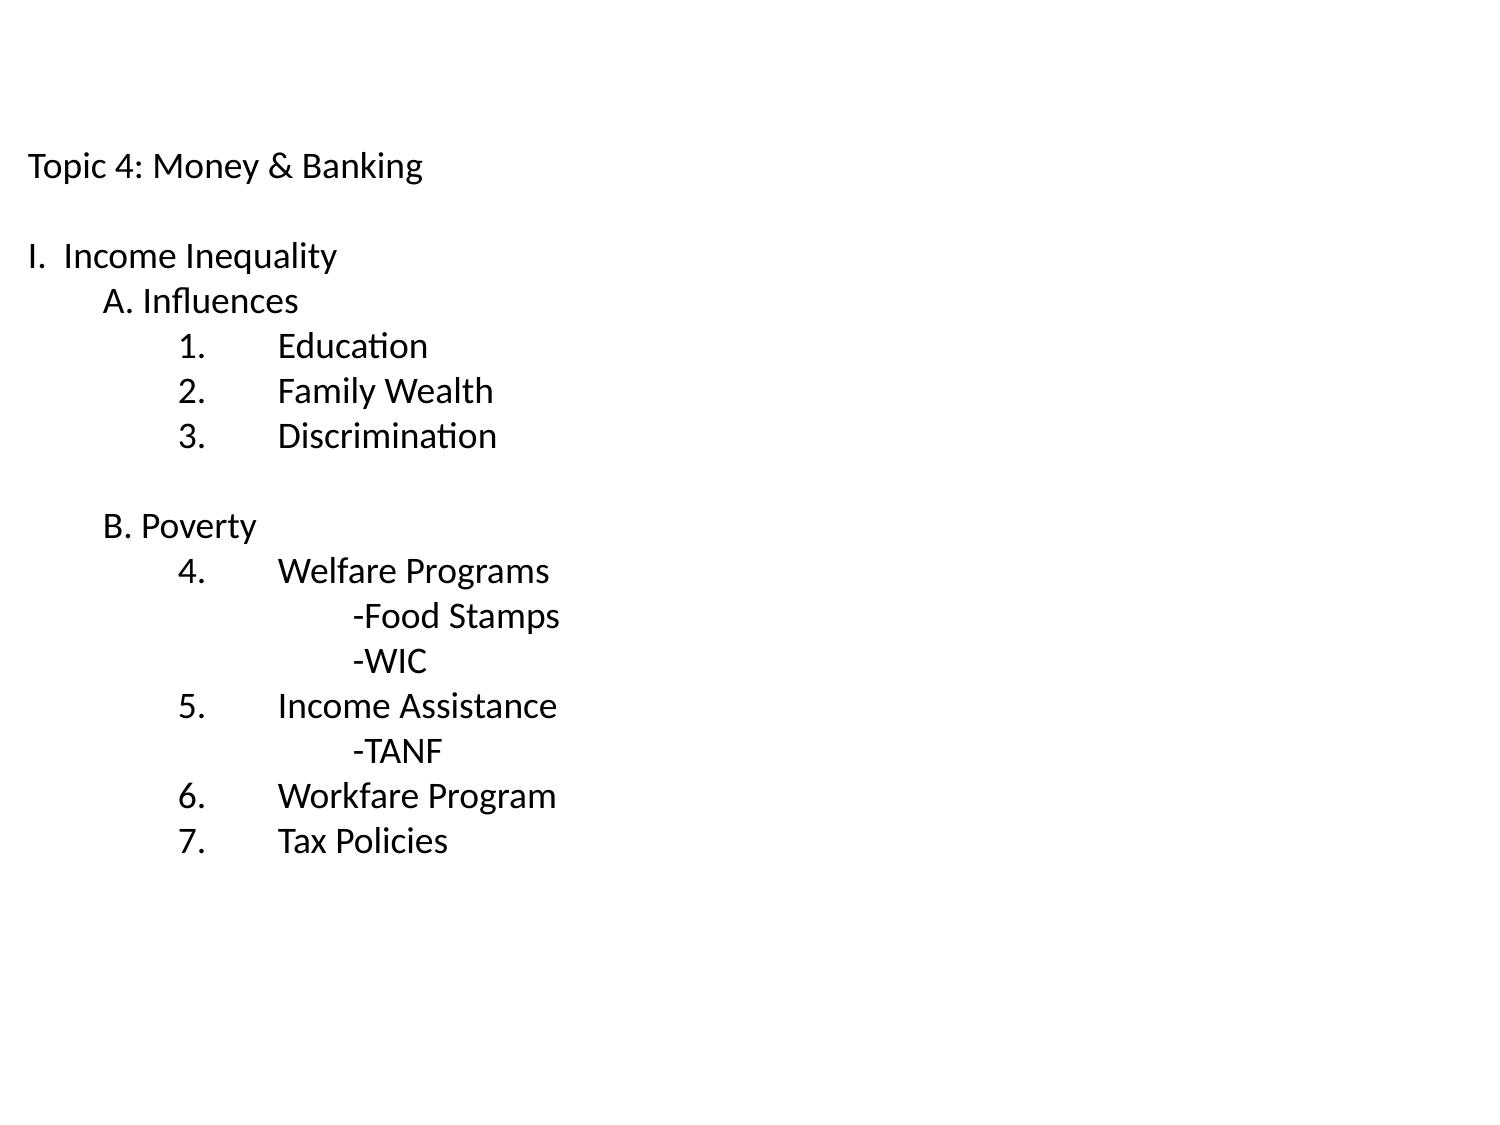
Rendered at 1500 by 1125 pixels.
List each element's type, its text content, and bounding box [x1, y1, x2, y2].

text_box Topic 4: Money & Banking I. Income Inequality A. Influences Education Family Wealth Discrimination B. Poverty Welfare Programs -Food Stamps -WIC Income Assistance -TANF Workfare Program Tax Policies [13, 134, 776, 914]
